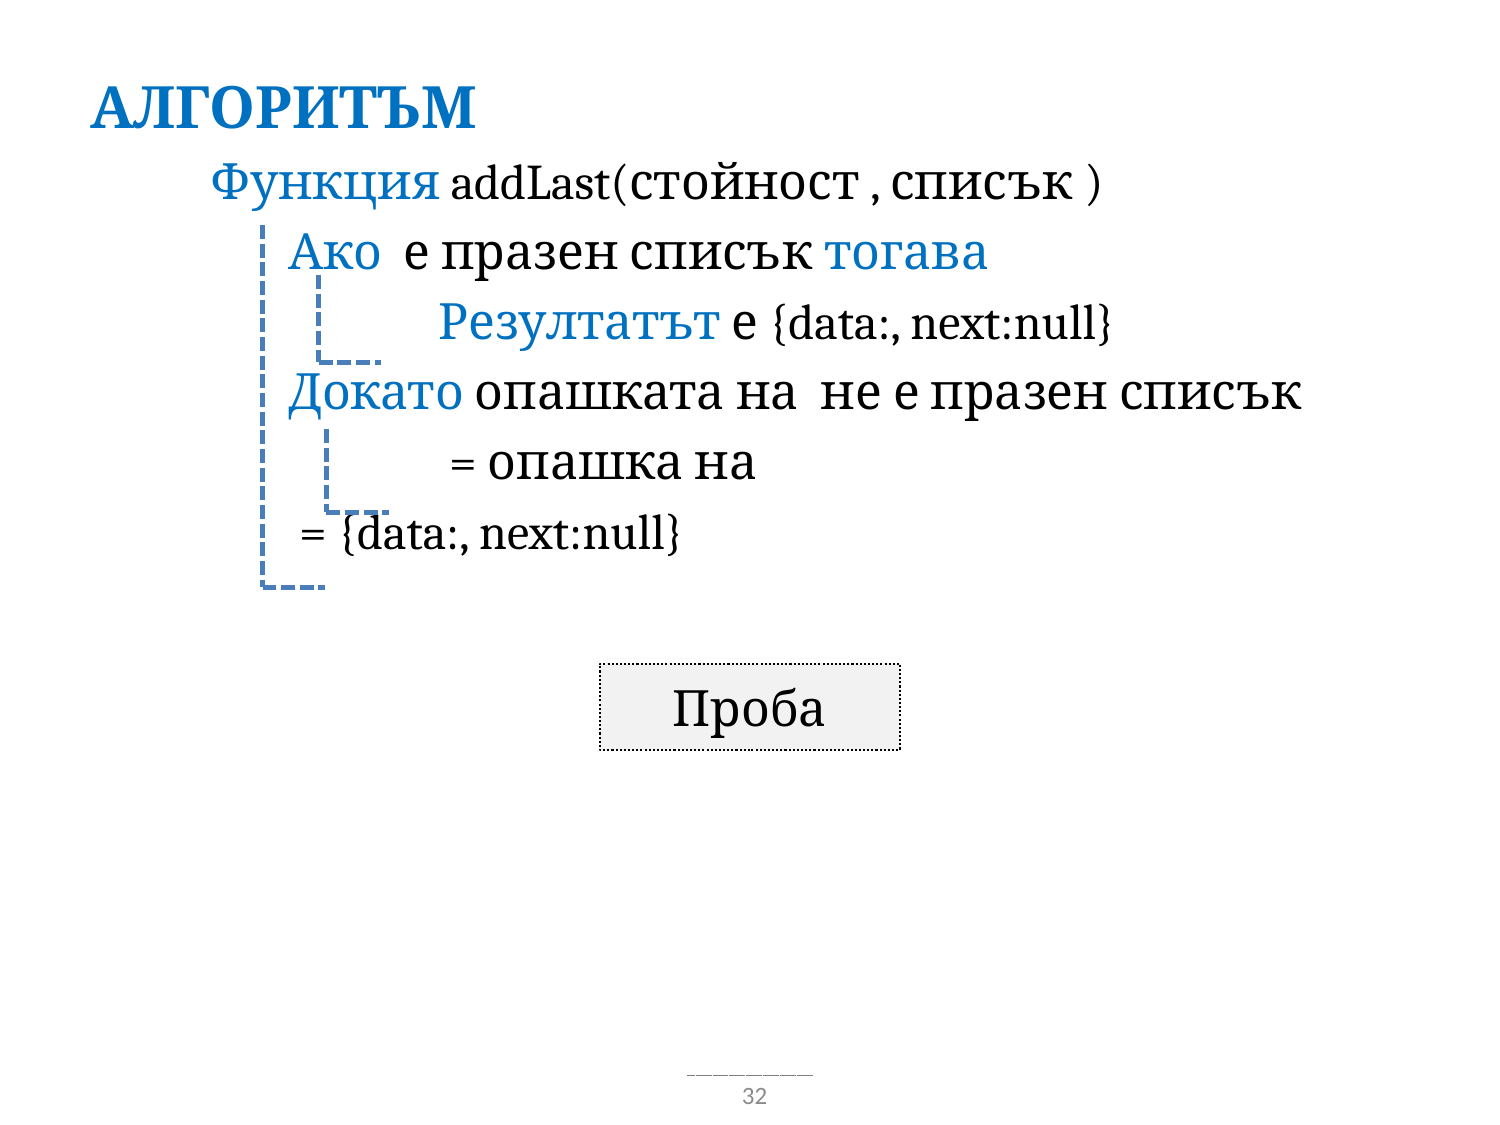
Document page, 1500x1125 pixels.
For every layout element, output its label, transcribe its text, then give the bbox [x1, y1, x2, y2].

text_box Проба [598, 662, 902, 752]
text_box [318, 274, 382, 363]
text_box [262, 224, 326, 588]
slide_number 32 [579, 1065, 930, 1125]
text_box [326, 428, 390, 513]
